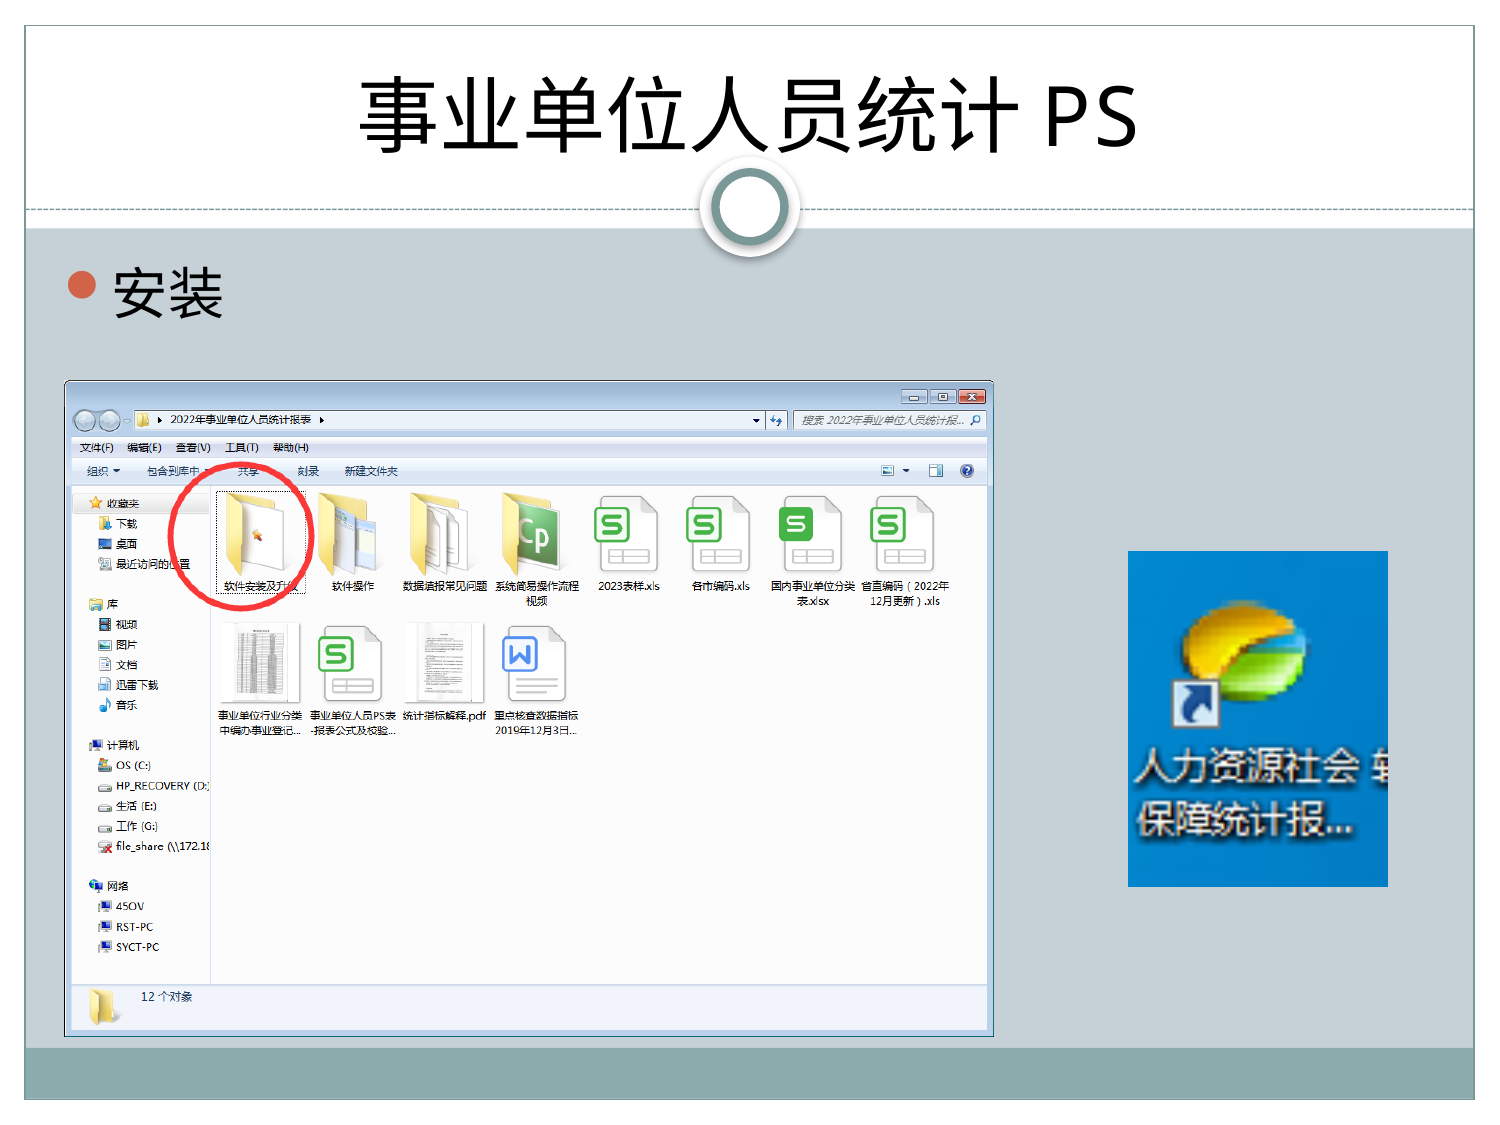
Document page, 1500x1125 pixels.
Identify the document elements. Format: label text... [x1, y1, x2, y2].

picture [1127, 551, 1389, 888]
list 安装 [49, 250, 1445, 1001]
picture [64, 379, 994, 1037]
